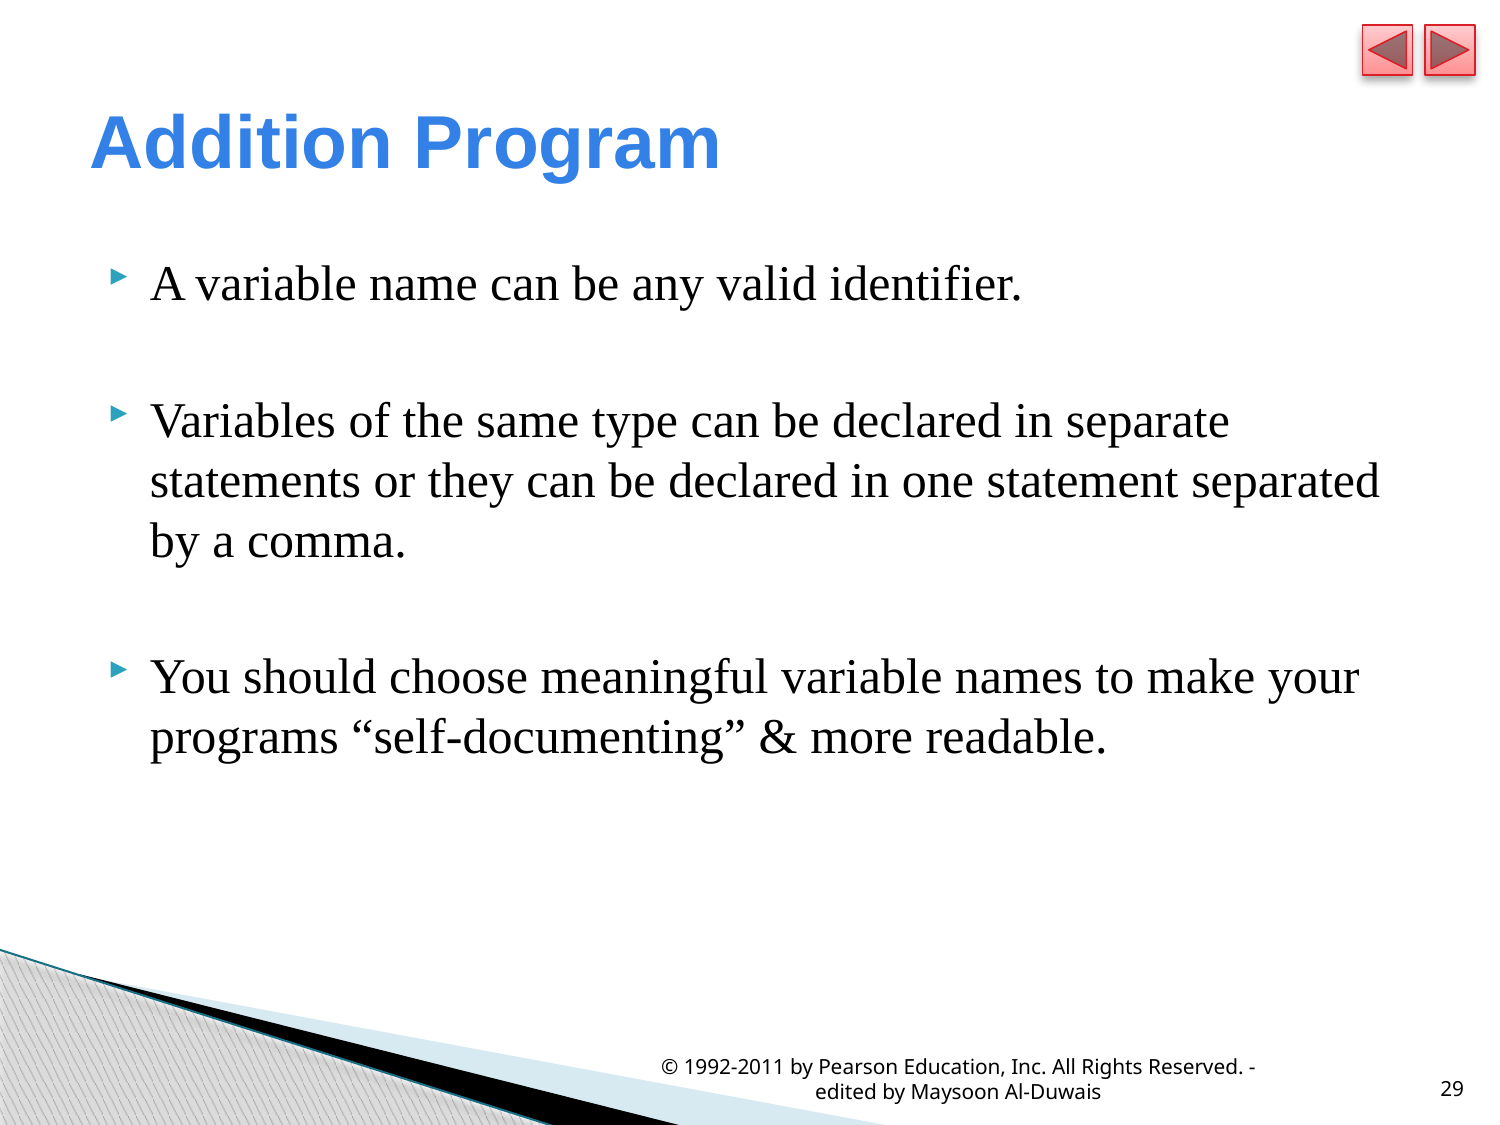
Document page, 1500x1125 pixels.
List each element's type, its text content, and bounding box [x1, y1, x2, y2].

slide_number 29 [1418, 1051, 1479, 1112]
list A variable name can be any valid identifier. Variables of the same type can be declared in separate statements or they can be declared in one statement separated by a comma. You should choose meaningful variable names to make your programs “self-documenting” & more readable. [74, 242, 1426, 986]
footer © 1992-2011 by Pearson Education, Inc. All Rights Reserved. - edited by Maysoon Al-Duwais [612, 1051, 1305, 1112]
title Addition Program [75, 45, 1425, 233]
